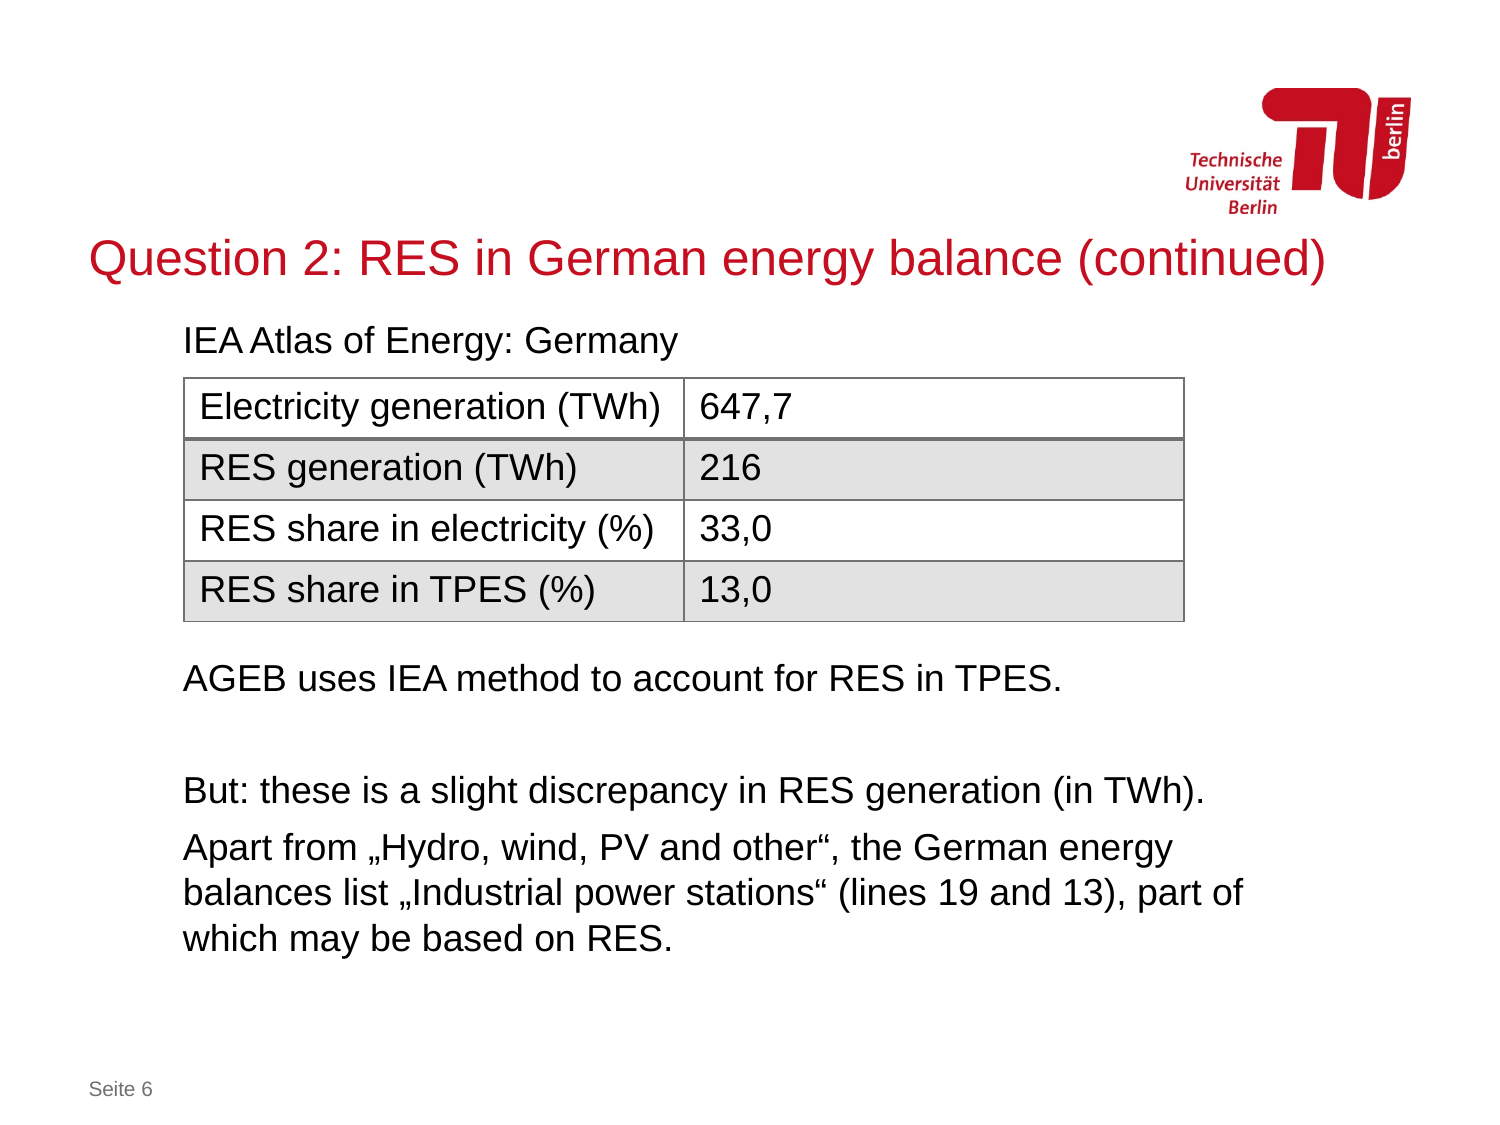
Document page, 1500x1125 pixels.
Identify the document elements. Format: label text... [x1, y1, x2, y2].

slide_number Seite 6 [88, 1075, 1176, 1101]
table_cell 216 [685, 441, 1183, 499]
title Question 2: RES in German energy balance (continued) [88, 226, 1411, 286]
table_header Electricity generation (TWh) [185, 379, 683, 437]
table_header 647,7 [685, 379, 1183, 437]
list IEA Atlas of Energy: Germany AGEB uses IEA method to account for RES in TPES. But: these is a slight discrepancy in RES generation (in TWh). Apart from „Hydro, wind, PV and other“, the German energy balances list „Industrial power stations“ (lines 19 and 13), part of which may be based on RES. [183, 315, 1294, 983]
table_cell 33,0 [685, 501, 1183, 560]
table_cell RES share in TPES (%) [185, 562, 683, 621]
table_cell RES share in electricity (%) [185, 501, 683, 560]
table_cell RES generation (TWh) [185, 441, 683, 499]
picture [1186, 88, 1411, 214]
table_cell 13,0 [685, 562, 1183, 621]
